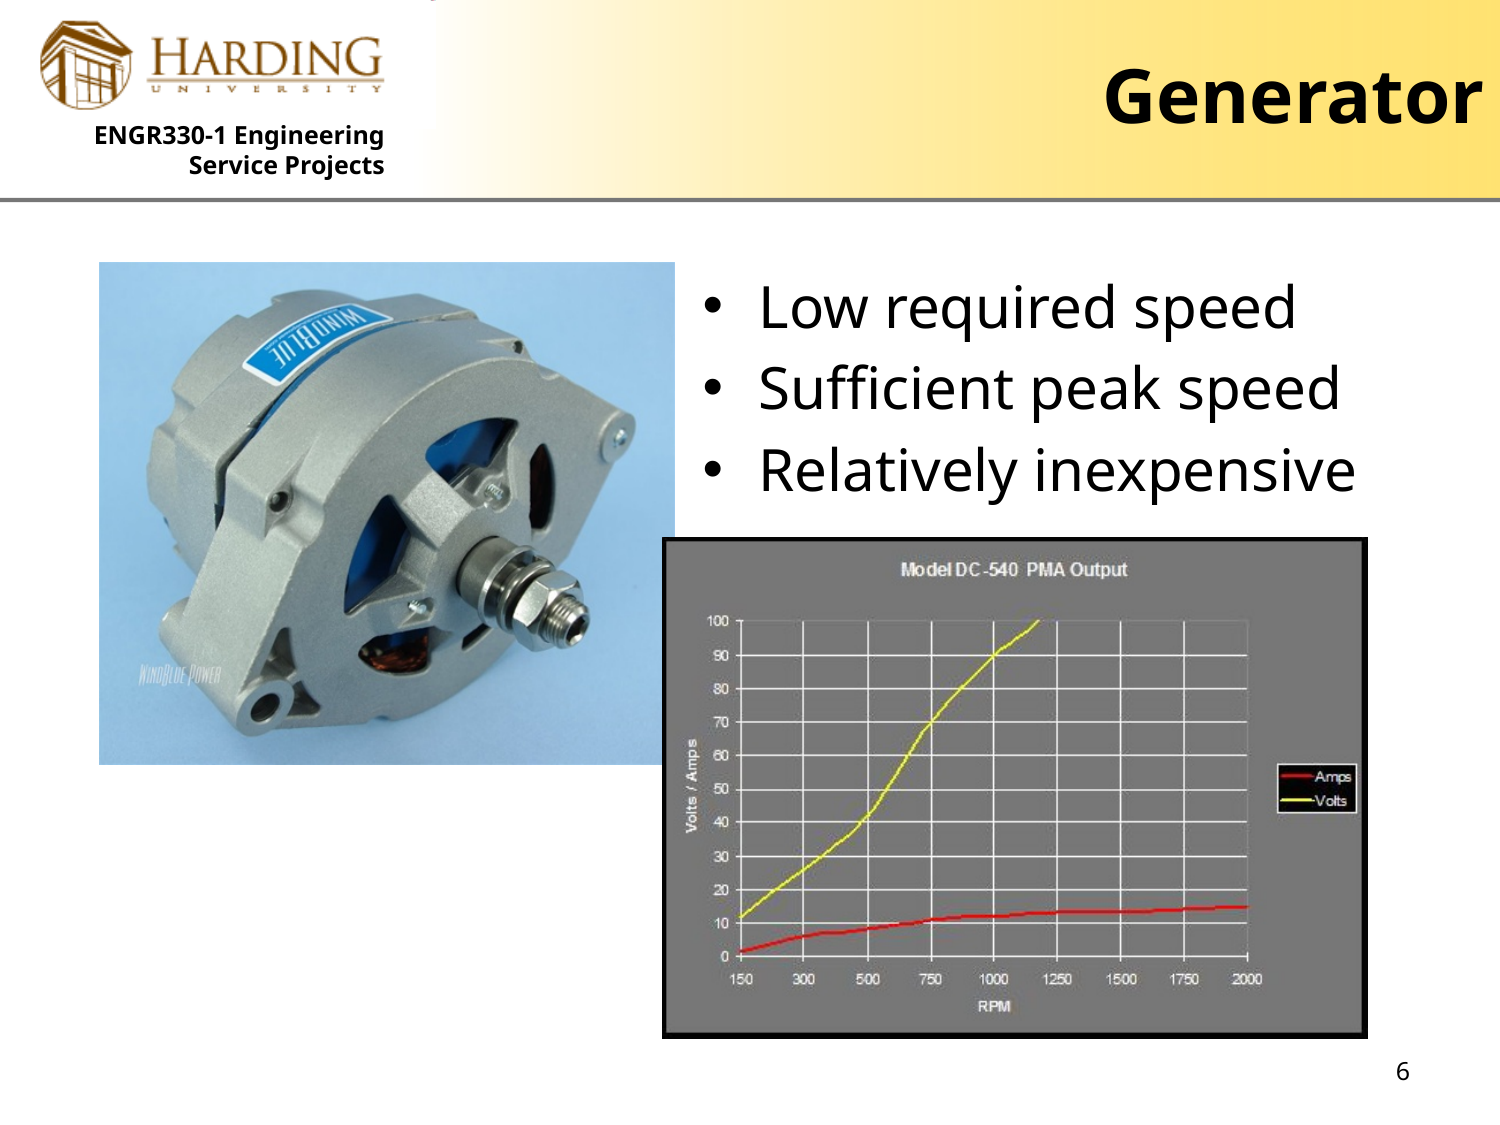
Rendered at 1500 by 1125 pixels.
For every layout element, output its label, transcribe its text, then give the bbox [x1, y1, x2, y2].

picture [0, 0, 399, 129]
slide_number 6 [1074, 1042, 1425, 1103]
list Low required speed Sufficient peak speed Relatively inexpensive [687, 262, 1425, 550]
picture [99, 262, 1368, 1039]
title Generator [399, 0, 1500, 188]
